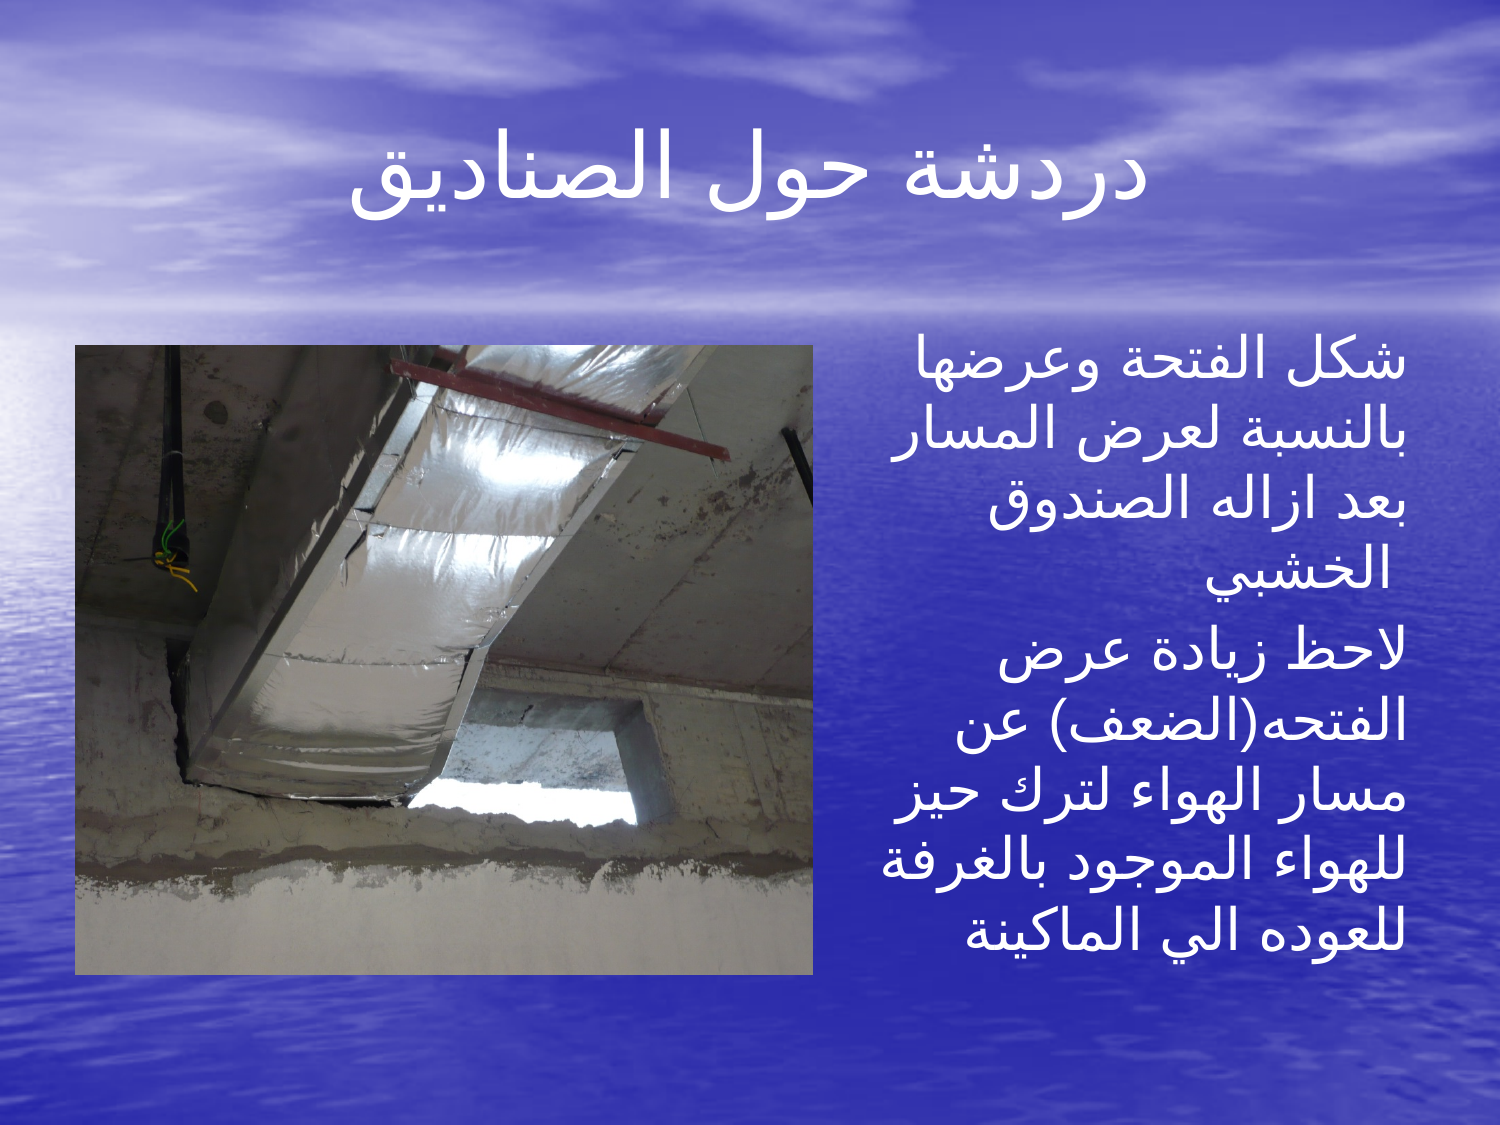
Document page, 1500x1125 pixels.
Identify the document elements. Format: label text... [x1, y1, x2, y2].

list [74, 345, 813, 976]
title دردشة حول الصناديق [75, 47, 1425, 275]
list شكل الفتحة وعرضها بالنسبة لعرض المسار بعد ازاله الصندوق الخشبي لاحظ زيادة عرض الفتحه(الضعف) عن مسار الهواء لترك حيز للهواء الموجود بالغرفة للعوده الي الماكينة [762, 312, 1425, 988]
